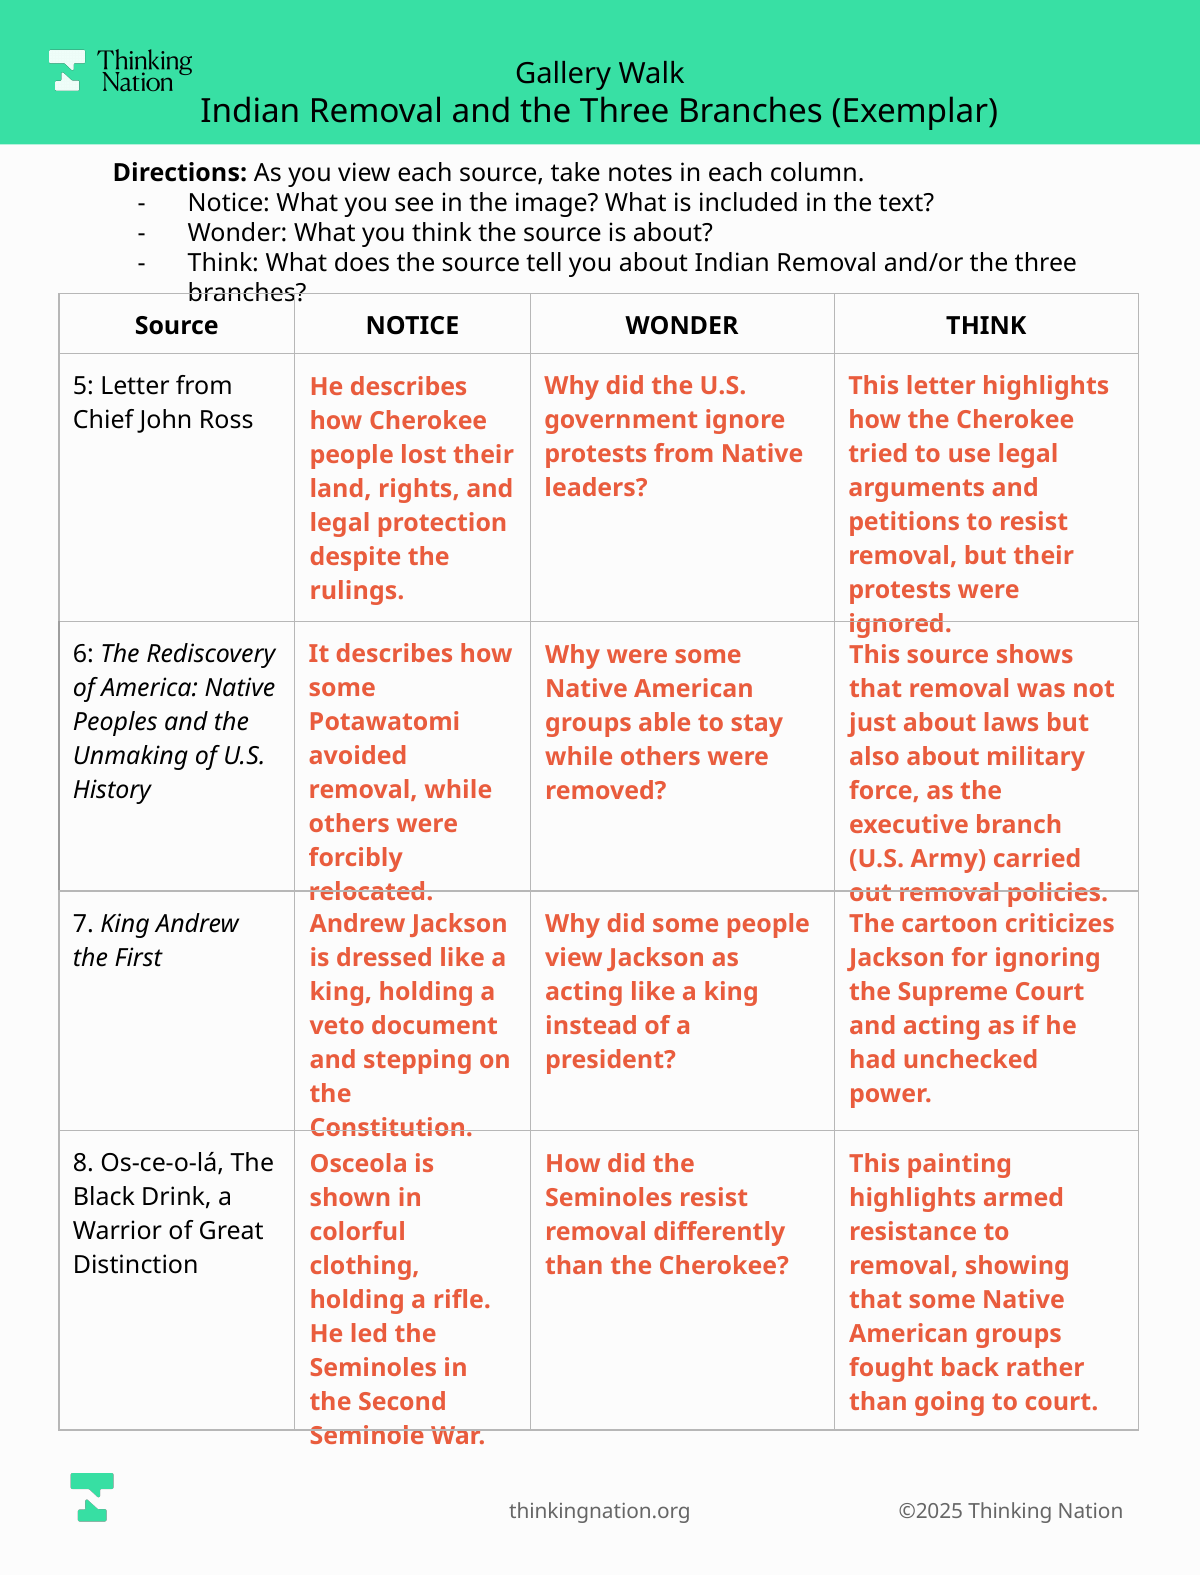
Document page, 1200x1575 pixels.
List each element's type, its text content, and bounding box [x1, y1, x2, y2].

table_cell Why did the U.S. government ignore protests from Native leaders? [531, 354, 834, 621]
table_cell Osceola is shown in colorful clothing, holding a rifle. He led the Seminoles in the Second Seminole War. [295, 1131, 530, 1429]
table_cell This source shows that removal was not just about laws but also about military force, as the executive branch (U.S. Army) carried out removal policies. [835, 622, 1138, 890]
table_cell 6: The Rediscovery of America: Native Peoples and the Unmaking of U.S. History [60, 622, 294, 890]
table_header Source [60, 294, 294, 353]
text_box Directions: As you view each source, take notes in each column. Notice: What you see in the image? What is included in the text? Wonder: What you think the source is about? Think: What does the source tell you about Indian Removal and/or the three branches? [98, 142, 1130, 293]
table_cell 8. Os-ce-o-lá, The Black Drink, a Warrior of Great Distinction [60, 1131, 294, 1429]
table_cell 7. King Andrew the First [60, 892, 294, 1130]
table_header NOTICE [295, 294, 530, 353]
text_box thinkingnation.org [457, 1483, 742, 1532]
table_cell This painting highlights armed resistance to removal, showing that some Native American groups fought back rather than going to court. [835, 1131, 1138, 1429]
table_header WONDER [531, 294, 834, 353]
table_header THINK [835, 294, 1138, 353]
table_cell How did the Seminoles resist removal differently than the Cherokee? [531, 1131, 834, 1429]
table_cell This letter highlights how the Cherokee tried to use legal arguments and petitions to resist removal, but their protests were ignored. [835, 354, 1138, 621]
table_cell The cartoon criticizes Jackson for ignoring the Supreme Court and acting as if he had unchecked power. [835, 892, 1138, 1130]
table_cell It describes how some Potawatomi avoided removal, while others were forcibly relocated. [295, 622, 530, 890]
text_box Gallery Walk Indian Removal and the Three Branches (Exemplar) [0, 0, 1200, 145]
table_cell Why did some people view Jackson as acting like a king instead of a president? [531, 892, 834, 1130]
table_cell 5: Letter from Chief John Ross [60, 354, 294, 621]
table_cell Why were some Native American groups able to stay while others were removed? [531, 622, 834, 890]
table_cell He describes how Cherokee people lost their land, rights, and legal protection despite the rulings. [295, 354, 530, 621]
text_box ©2025 Thinking Nation [854, 1483, 1139, 1532]
picture [33, 35, 197, 104]
table_cell Andrew Jackson is dressed like a king, holding a veto document and stepping on the Constitution. [295, 892, 530, 1130]
picture [58, 1463, 126, 1531]
